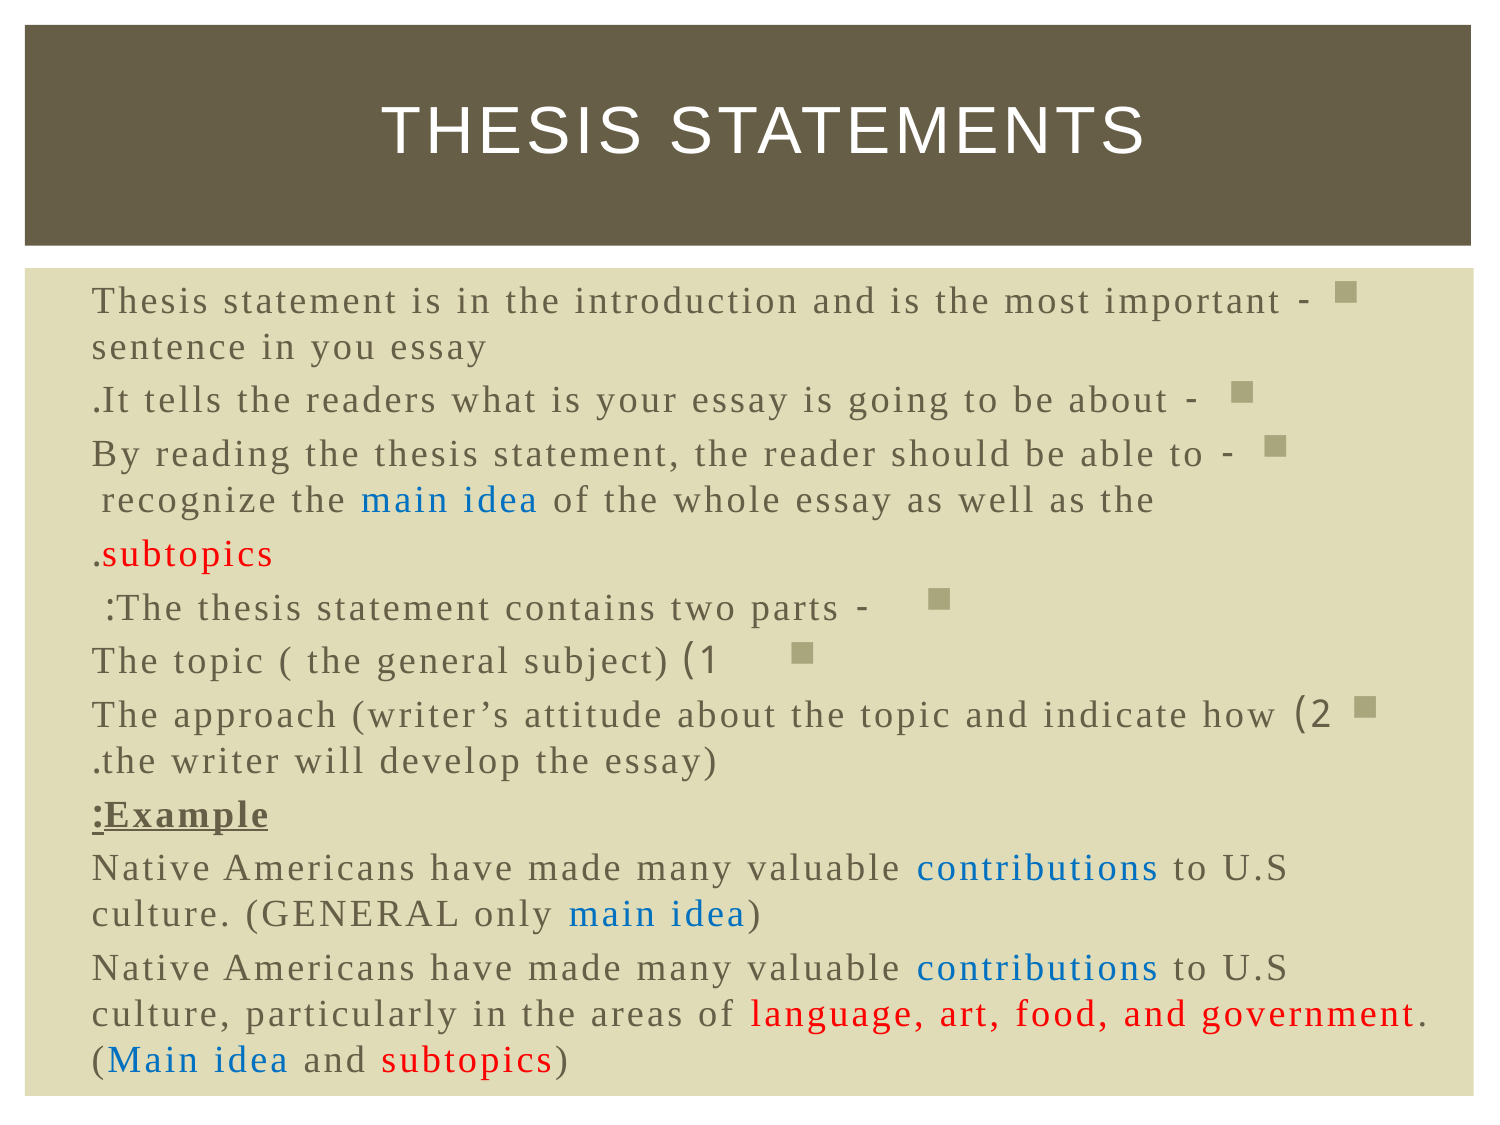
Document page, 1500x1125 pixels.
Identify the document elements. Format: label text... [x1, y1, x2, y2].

title Thesis statements [88, 58, 1438, 197]
list - Thesis statement is in the introduction and is the most important sentence in you essay - It tells the readers what is your essay is going to be about. - By reading the thesis statement, the reader should be able to recognize the main idea of the whole essay as well as the subtopics. - The thesis statement contains two parts: 1) The topic ( the general subject) 2) The approach (writer’s attitude about the topic and indicate how the writer will develop the essay). Example: Native Americans have made many valuable contributions to U.S culture. (GENERAL only main idea) Native Americans have made many valuable contributions to U.S culture, particularly in the areas of language, art, food, and government. (Main idea and subtopics) [76, 267, 1459, 1094]
